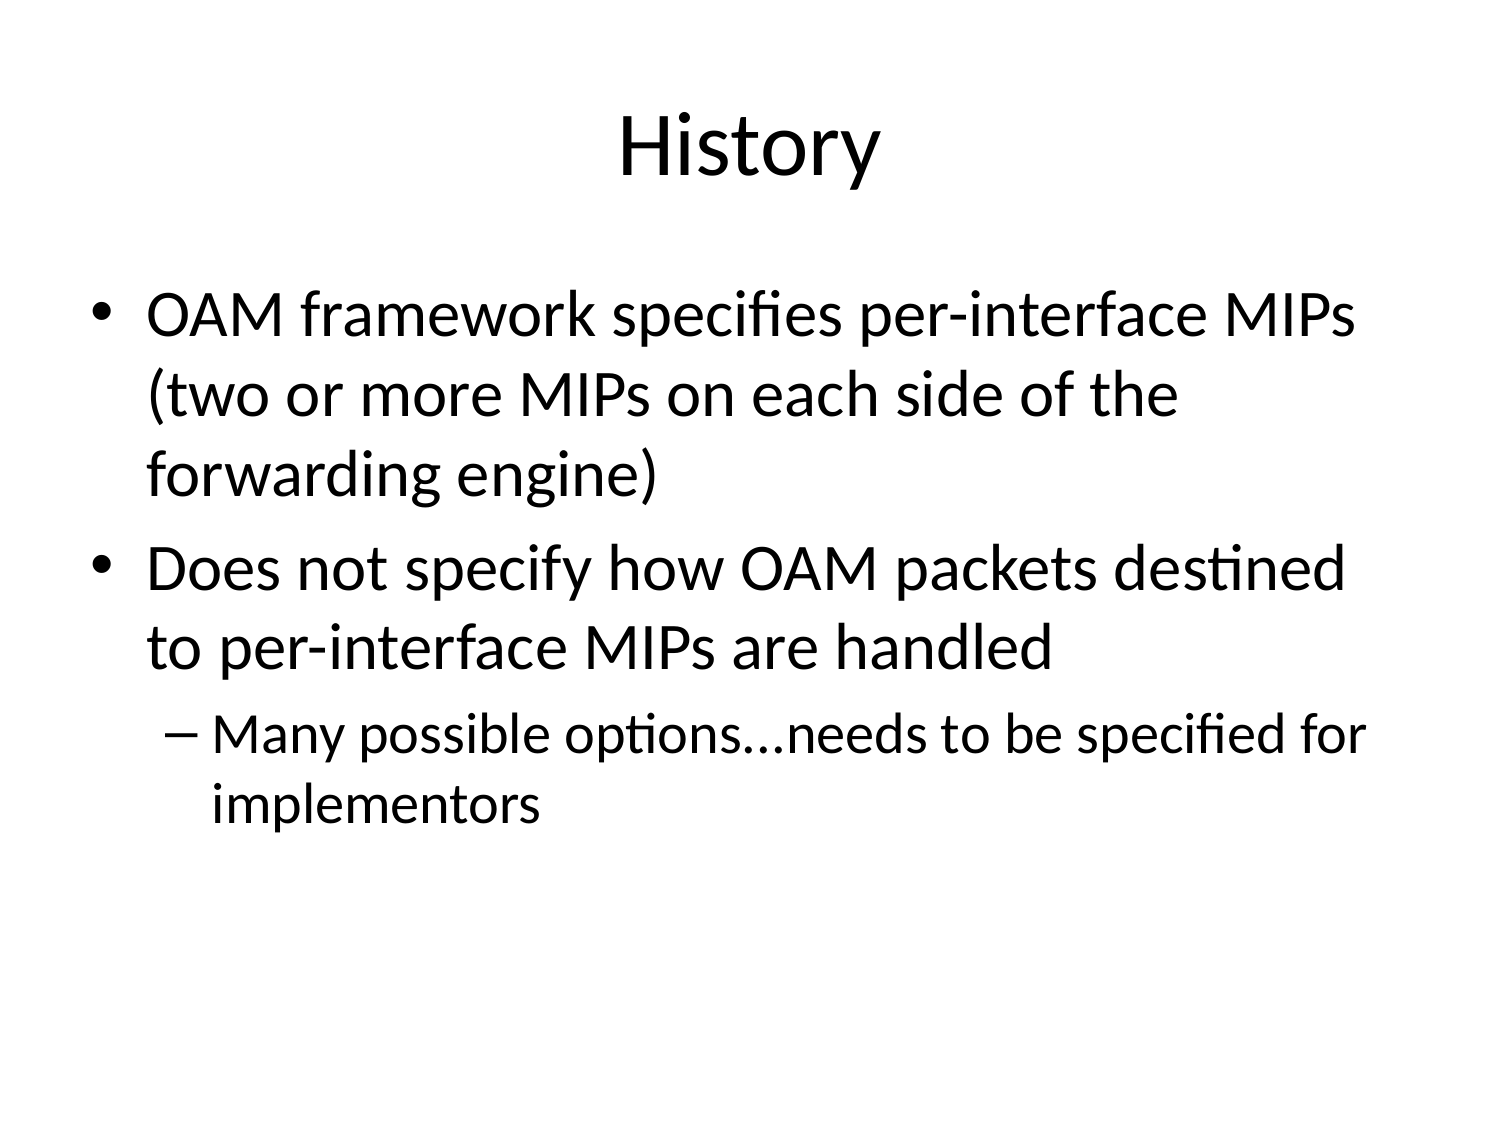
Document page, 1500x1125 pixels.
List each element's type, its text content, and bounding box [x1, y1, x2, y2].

list OAM framework specifies per-interface MIPs (two or more MIPs on each side of the forwarding engine) Does not specify how OAM packets destined to per-interface MIPs are handled Many possible options...needs to be specified for implementors [74, 262, 1426, 1006]
title History [74, 44, 1426, 233]
